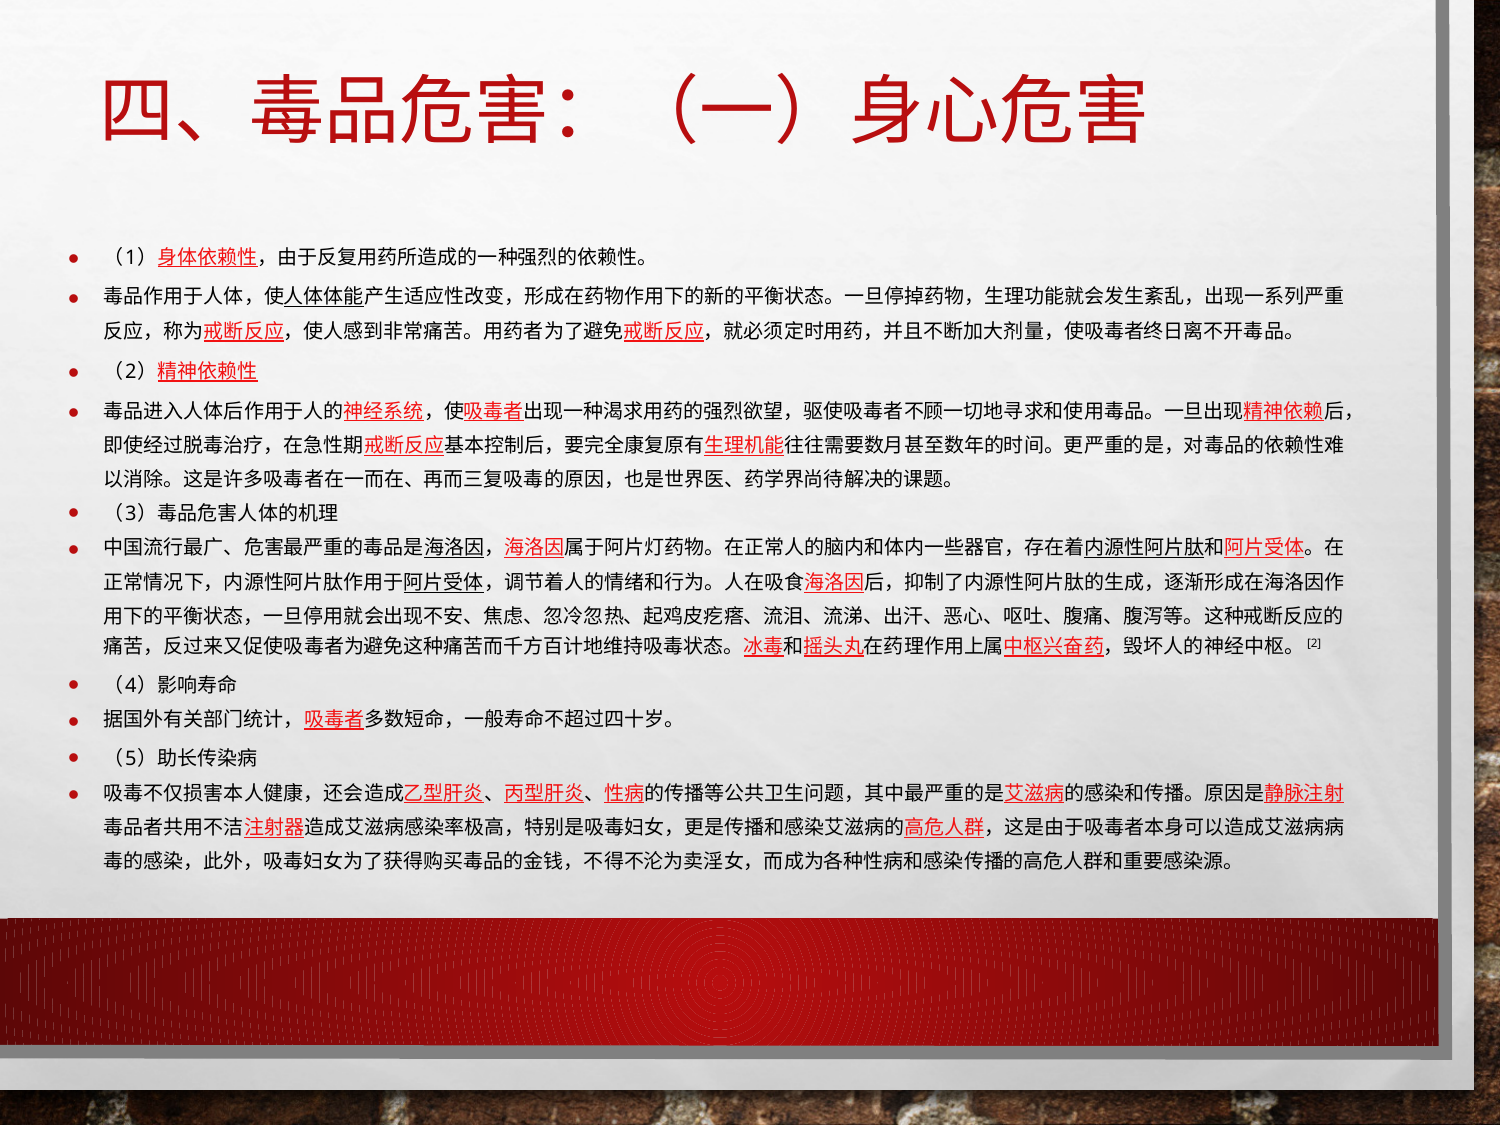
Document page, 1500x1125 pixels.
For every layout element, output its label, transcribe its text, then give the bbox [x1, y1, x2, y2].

list （1）身体依赖性，由于反复用药所造成的一种强烈的依赖性。 毒品作用于人体，使人体体能产生适应性改变，形成在药物作用下的新的平衡状态。一旦停掉药物，生理功能就会发生紊乱，出现一系列严重反应，称为戒断反应，使人感到非常痛苦。用药者为了避免戒断反应，就必须定时用药，并且不断加大剂量，使吸毒者终日离不开毒品。 （2）精神依赖性 毒品进入人体后作用于人的神经系统，使吸毒者出现一种渴求用药的强烈欲望，驱使吸毒者不顾一切地寻求和使用毒品。一旦出现精神依赖后，即使经过脱毒治疗，在急性期戒断反应基本控制后，要完全康复原有生理机能往往需要数月甚至数年的时间。更严重的是，对毒品的依赖性难以消除。这是许多吸毒者在一而在、再而三复吸毒的原因，也是世界医、药学界尚待解决的课题。 （3）毒品危害人体的机理 中国流行最广、危害最严重的毒品是海洛因，海洛因属于阿片灯药物。在正常人的脑内和体内一些器官，存在着内源性阿片肽和阿片受体。在正常情况下，内源性阿片肽作用于阿片受体，调节着人的情绪和行为。人在吸食海洛因后，抑制了内源性阿片肽的生成，逐渐形成在海洛因作用下的平衡状态，一旦停用就会出现不安、焦虑、忽冷忽热、起鸡皮疙瘩、流泪、流涕、出汗、恶心、呕吐、腹痛、腹泻等。这种戒断反应的痛苦，反过来又促使吸毒者为避免这种痛苦而千方百计地维持吸毒状态。冰毒和摇头丸在药理作用上属中枢兴奋药，毁坏人的神经中枢。 [2] （4）影响寿命 据国外有关部门统计，吸毒者多数短命，一般寿命不超过四十岁。 （5）助长传染病 吸毒不仅损害本人健康，还会造成乙型肝炎、丙型肝炎、性病的传播等公共卫生问题，其中最严重的是艾滋病的感染和传播。原因是静脉注射毒品者共用不洁注射器造成艾滋病感染率极高，特别是吸毒妇女，更是传播和感染艾滋病的高危人群，这是由于吸毒者本身可以造成艾滋病病毒的感染，此外，吸毒妇女为了获得购买毒品的金钱，不得不沦为卖淫女，而成为各种性病和感染传播的高危人群和重要感染源。 [53, 184, 1364, 917]
picture [0, 0, 1500, 1125]
title 四、毒品危害：（一）身心危害 [84, 42, 1364, 184]
